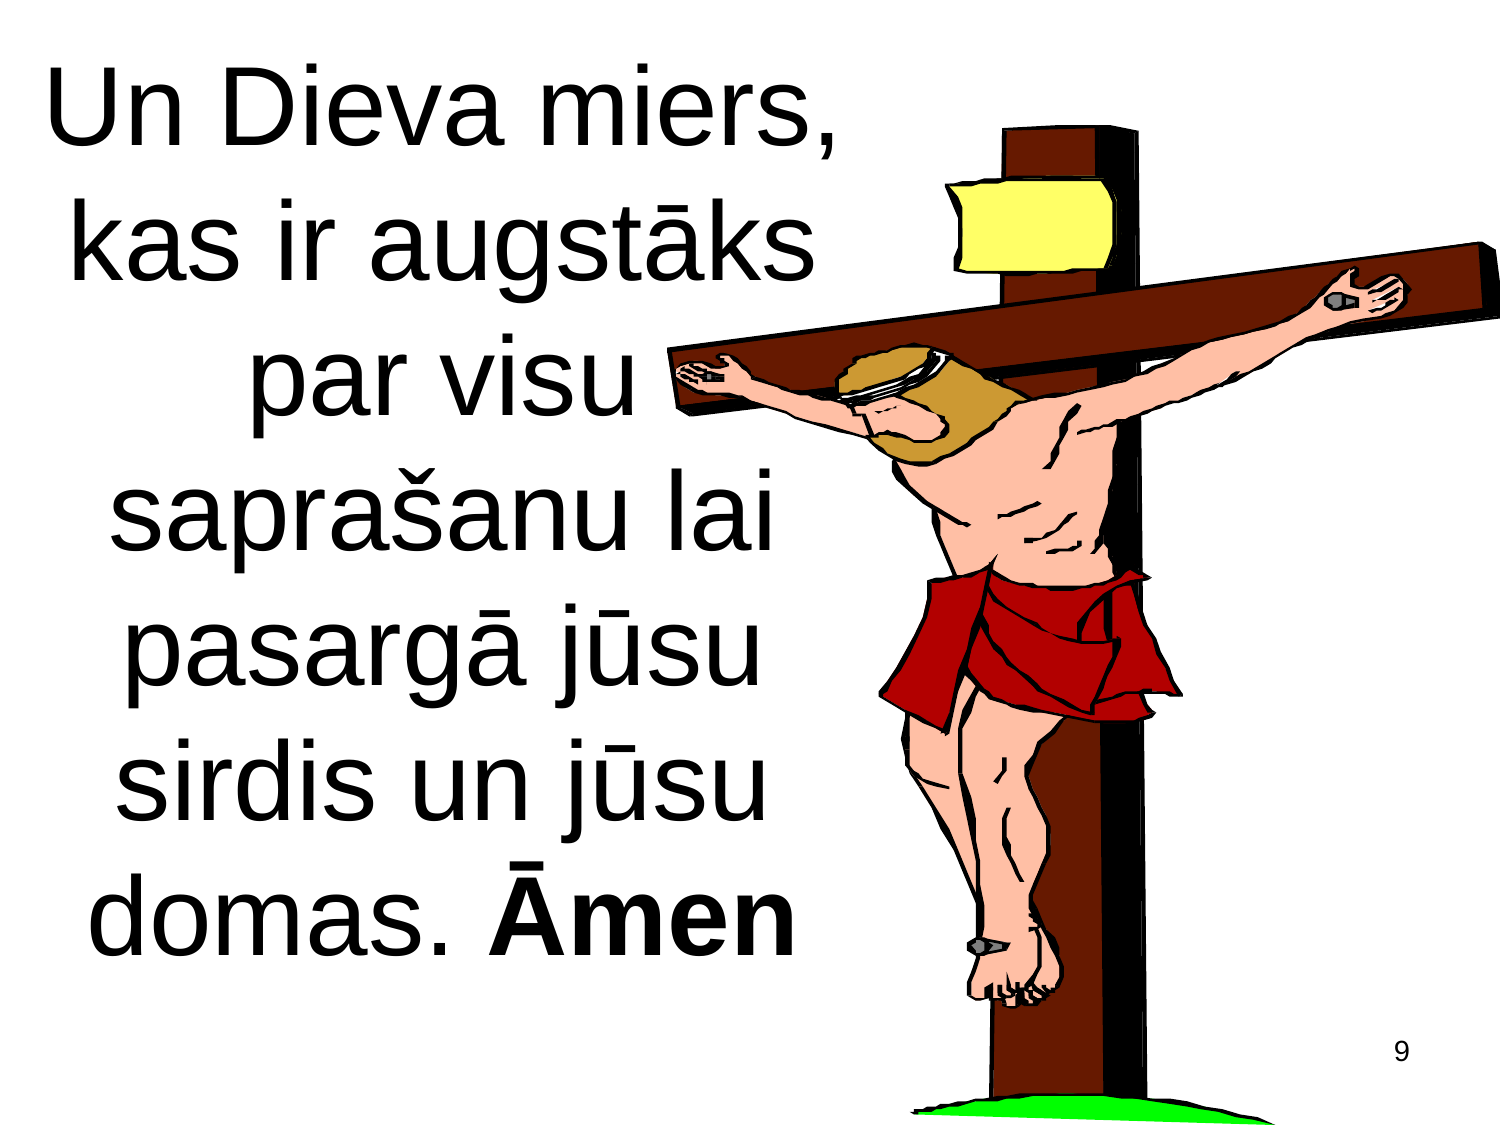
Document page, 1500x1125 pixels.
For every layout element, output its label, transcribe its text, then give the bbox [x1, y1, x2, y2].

picture [662, 125, 1500, 1125]
title Un Dieva miers, kas ir augstāks par visu saprašanu lai pasargā jūsu sirdis un jūsu domas. Āmen [17, 479, 657, 668]
